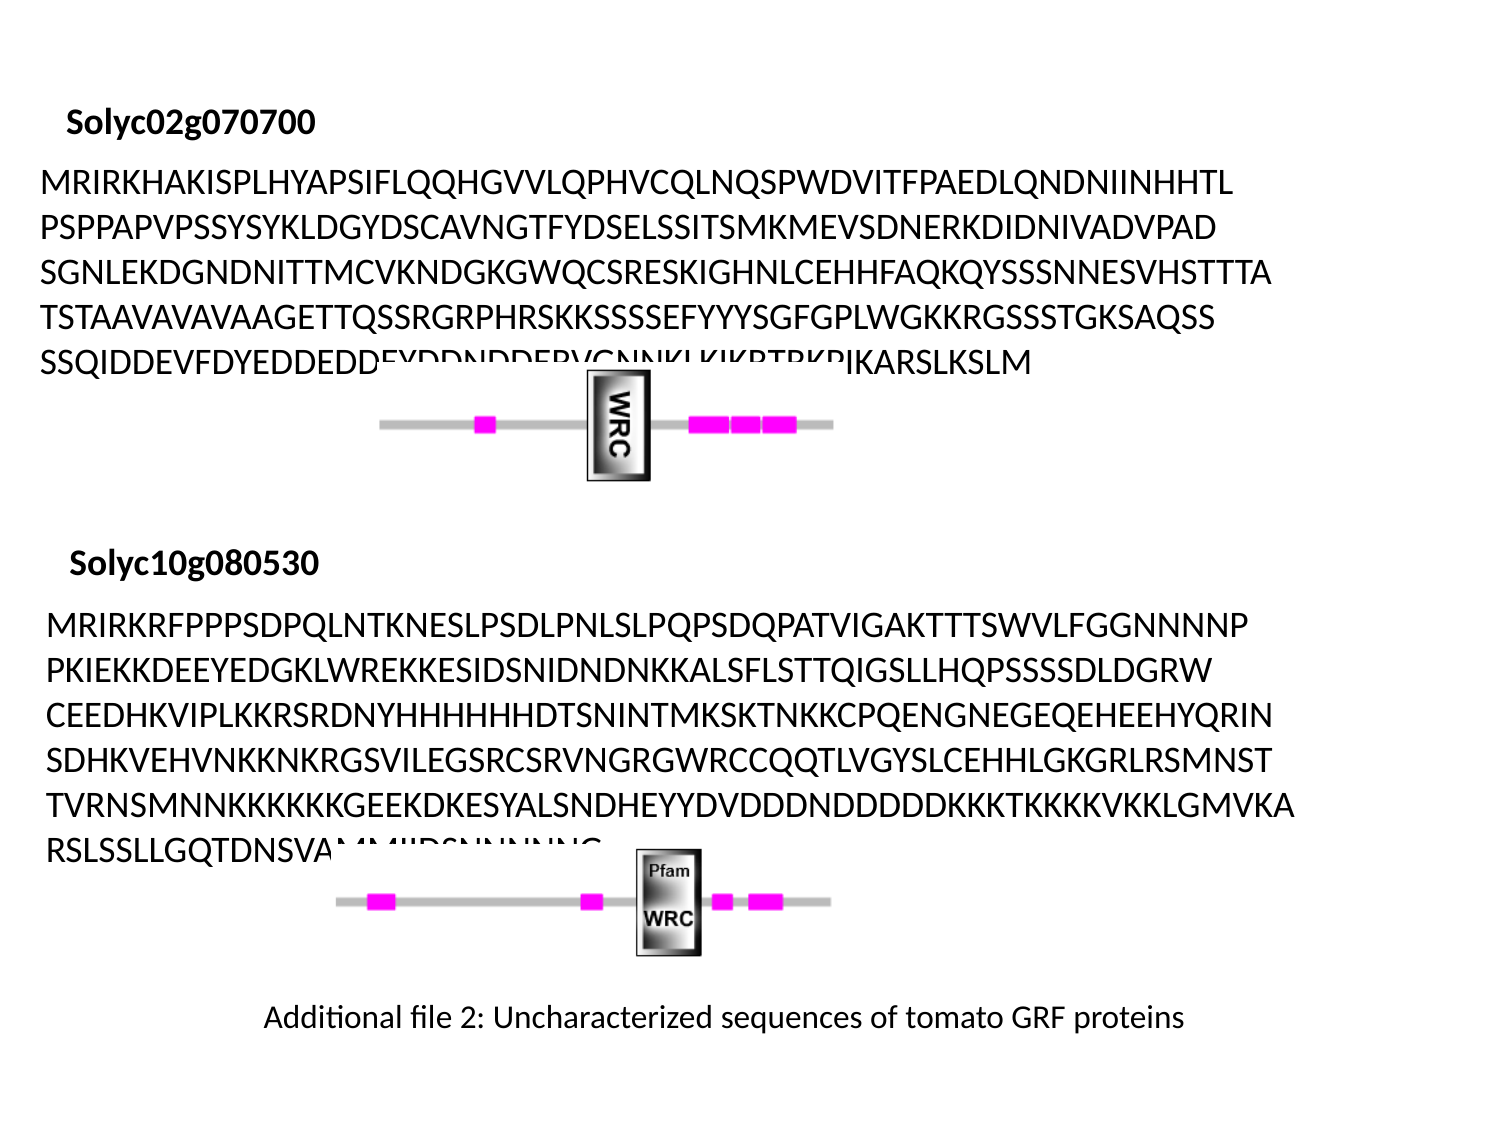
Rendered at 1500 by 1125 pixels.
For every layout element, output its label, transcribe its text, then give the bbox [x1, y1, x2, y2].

text_box MRIRKRFPPPSDPQLNTKNESLPSDLPNLSLPQPSDQPATVIGAKTTTSWVLFGGNNNNP‍PKIEKKDEEYEDGKLWREKKESIDSNIDNDNKKALSFLSTTQIGSLLHQPSSSSDLDGRW‍CEEDHKVIPLKKRSRDNYHHHHHHDTSNINTMKSKTNKKCPQENGNEGEQEHEEHYQRIN‍SDHKVEHVNKKNKRGSVILEGSRCSRVNGRGWRCCQQTLVGYSLCEHHLGKGRLRSMNST‍TVRNSMNNKKKKKKGEEKDKESYALSNDHEYYDVDDDNDDDDDKKKTKKKKVKKLGMVKA‍RSLSSLLGQTDNSVAMMIIDSNNNNNG [31, 592, 1457, 878]
text_box MRIRKHAKISPLHYAPSIFLQQHGVVLQPHVCQLNQSPWDVITFPAEDLQNDNIINHHTL‍PSPPAPVPSSYSYKLDGYDSCAVNGTFYDSELSSITSMKMEVSDNERKDIDNIVADVPAD‍SGNLEKDGNDNITTMCVKNDGKGWQCSRESKIGHNLCEHHFAQKQYSSSNNESVHSTTTA‍TSTAAVAVAVAAGETTQSSRGRPHRSKKSSSSEFYYYSGFGPLWGKKRGSSSTGKSAQSS‍SSQIDDEVFDYEDDEDDEYDDNDDERVGNNKLKIKRTRKPIKARSLKSLM [24, 149, 1500, 390]
text_box Solyc10g080530 [54, 530, 335, 590]
text_box Solyc02g070700‍ [51, 89, 331, 149]
text_box Additional file 2: Uncharacterized sequences of tomato GRF proteins [249, 987, 1224, 1043]
picture [376, 362, 844, 488]
picture [330, 843, 838, 960]
